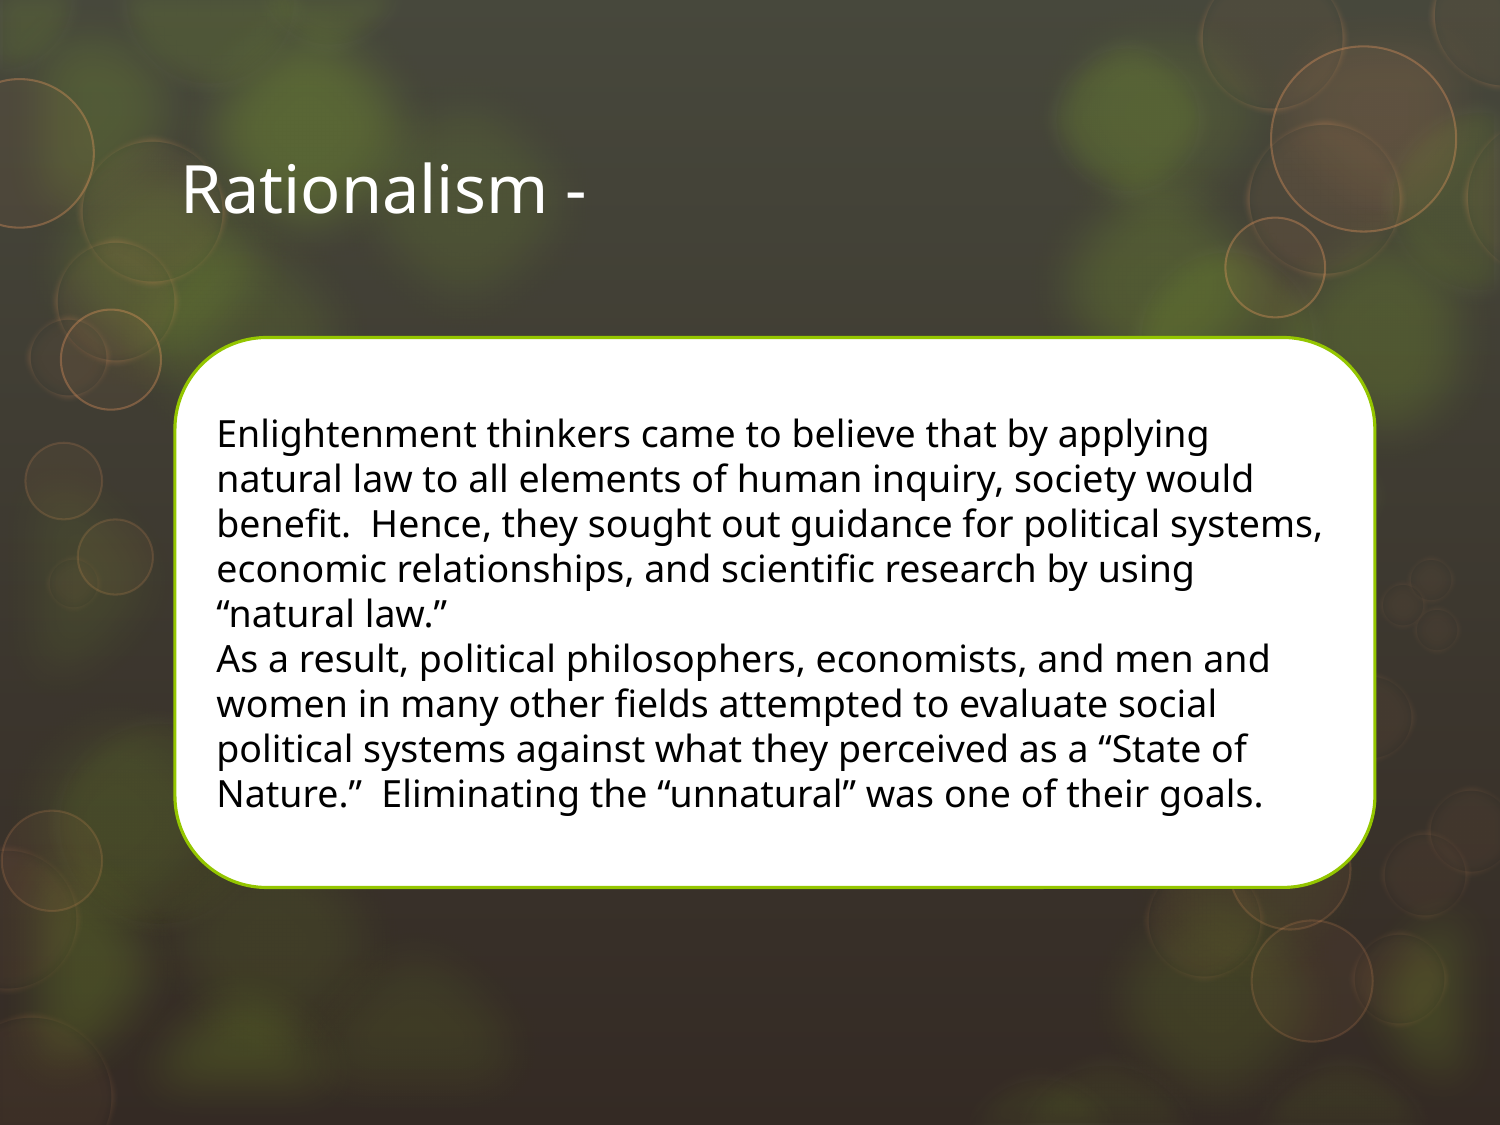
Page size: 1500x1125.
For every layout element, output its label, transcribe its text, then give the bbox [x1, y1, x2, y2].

text_box Enlightenment thinkers came to believe that by applying natural law to all elements of human inquiry, society would benefit. Hence, they sought out guidance for political systems, economic relationships, and scientific research by using “natural law.” As a result, political philosophers, economists, and men and women in many other fields attempted to evaluate social political systems against what they perceived as a “State of Nature.” Eliminating the “unnatural” was one of their goals. [173, 335, 1377, 890]
title Rationalism - [165, 110, 1335, 263]
